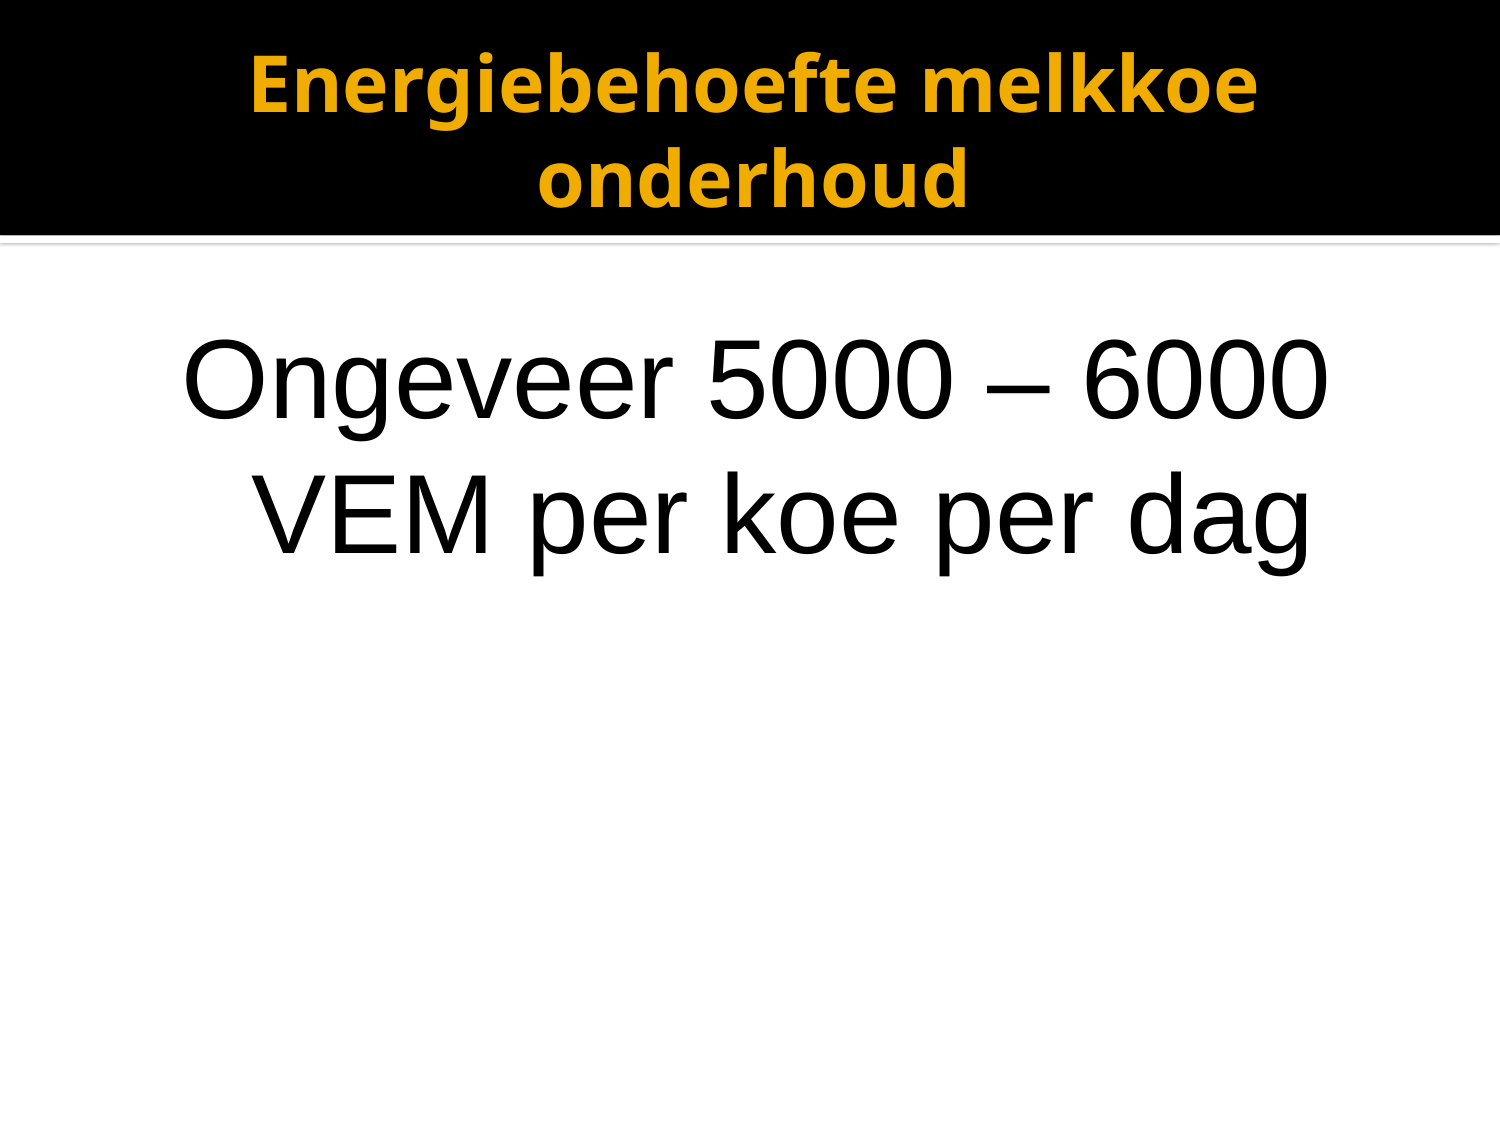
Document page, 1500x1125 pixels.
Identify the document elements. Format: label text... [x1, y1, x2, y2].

title Energiebehoefte melkkoe onderhoud [75, 25, 1425, 231]
list Ongeveer 5000 – 6000 VEM per koe per dag [75, 291, 1425, 1050]
